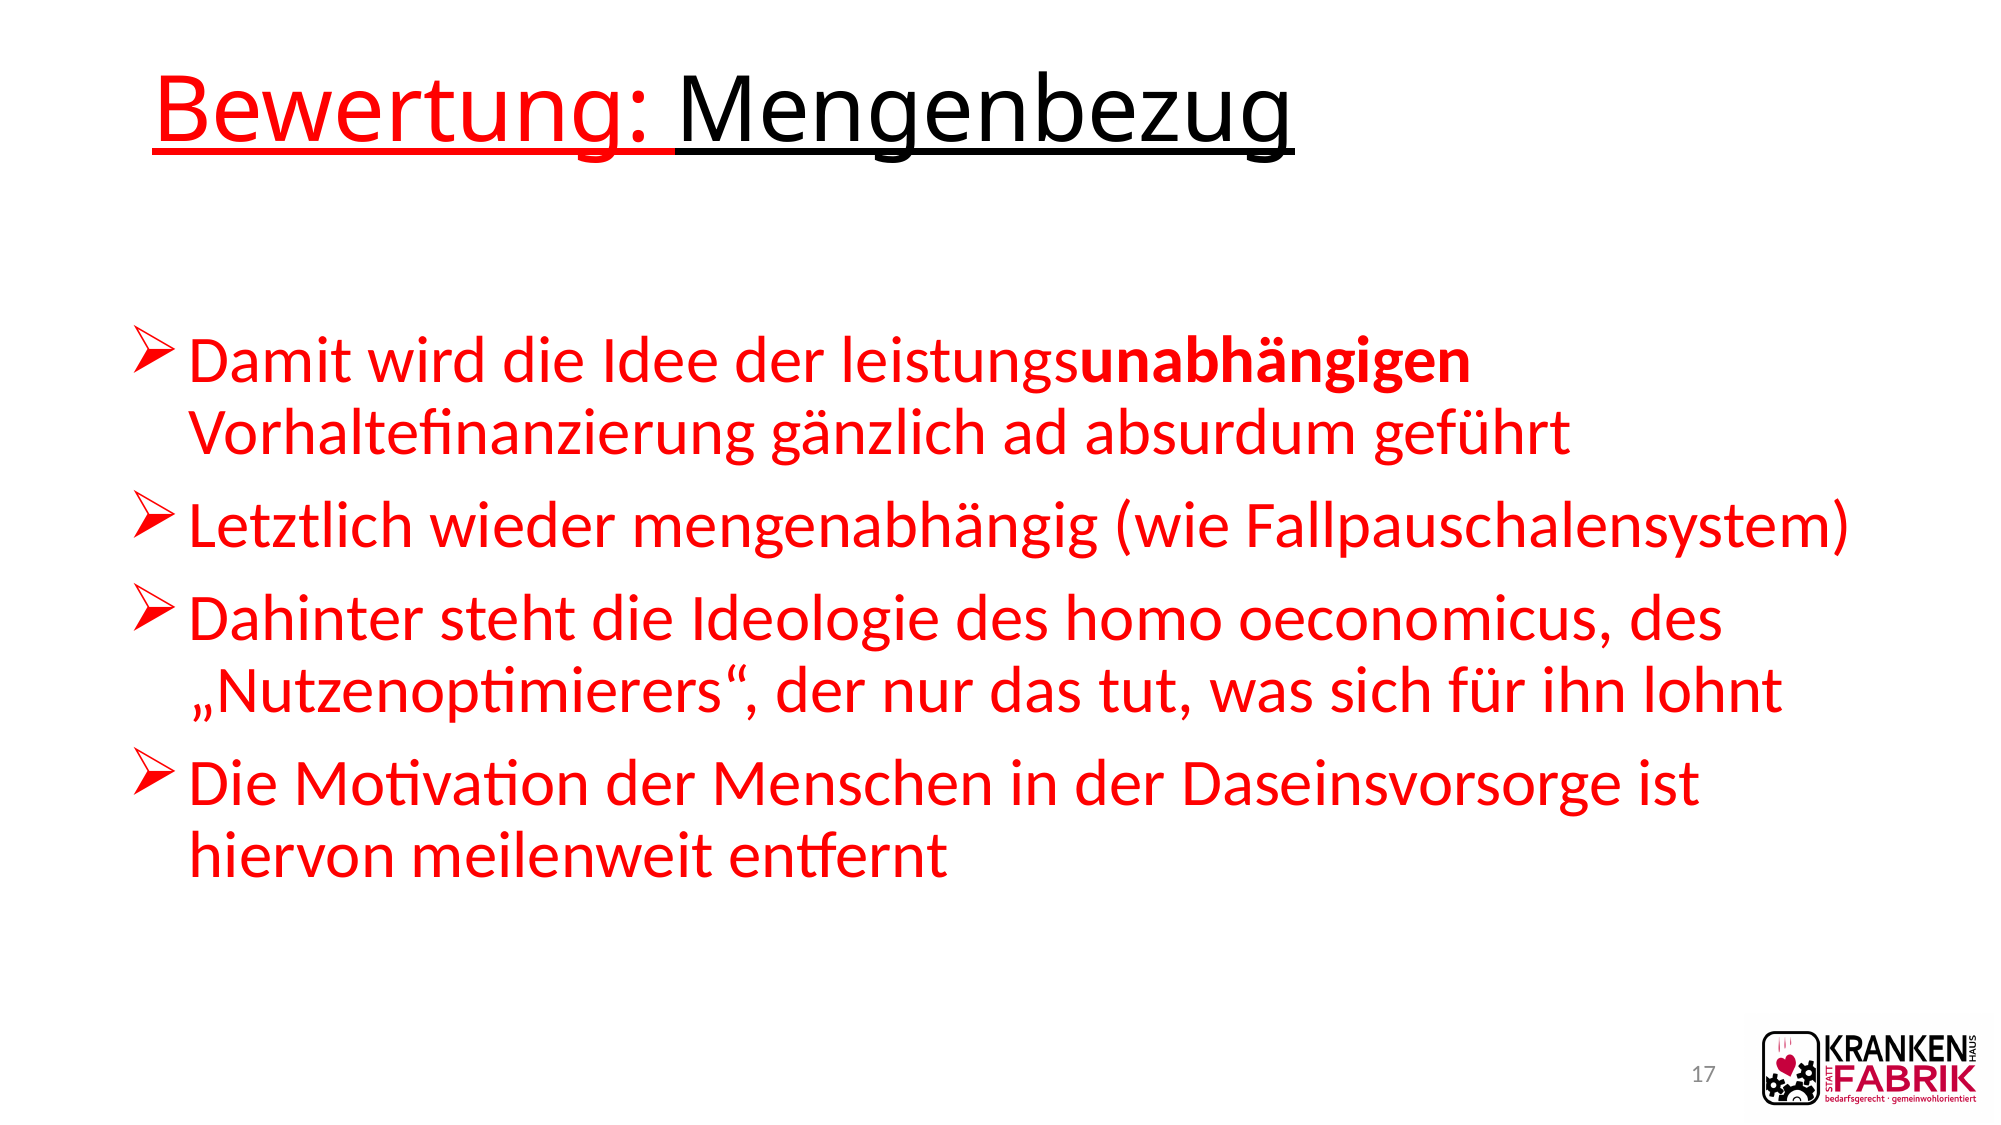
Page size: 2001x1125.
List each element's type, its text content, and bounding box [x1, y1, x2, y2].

title Bewertung: Mengenbezug [137, 3, 1863, 221]
list Damit wird die Idee der leistungsunabhängigen Vorhaltefinanzierung gänzlich ad absurdum geführt Letztlich wieder mengenabhängig (wie Fallpauschalensystem) Dahinter steht die Ideologie des homo oeconomicus, des „Nutzenoptimierers“, der nur das tut, was sich für ihn lohnt Die Motivation der Menschen in der Daseinsvorsorge ist hiervon meilenweit entfernt [113, 317, 1909, 1073]
slide_number 17 [1281, 1042, 1731, 1103]
picture [1744, 1013, 1994, 1123]
